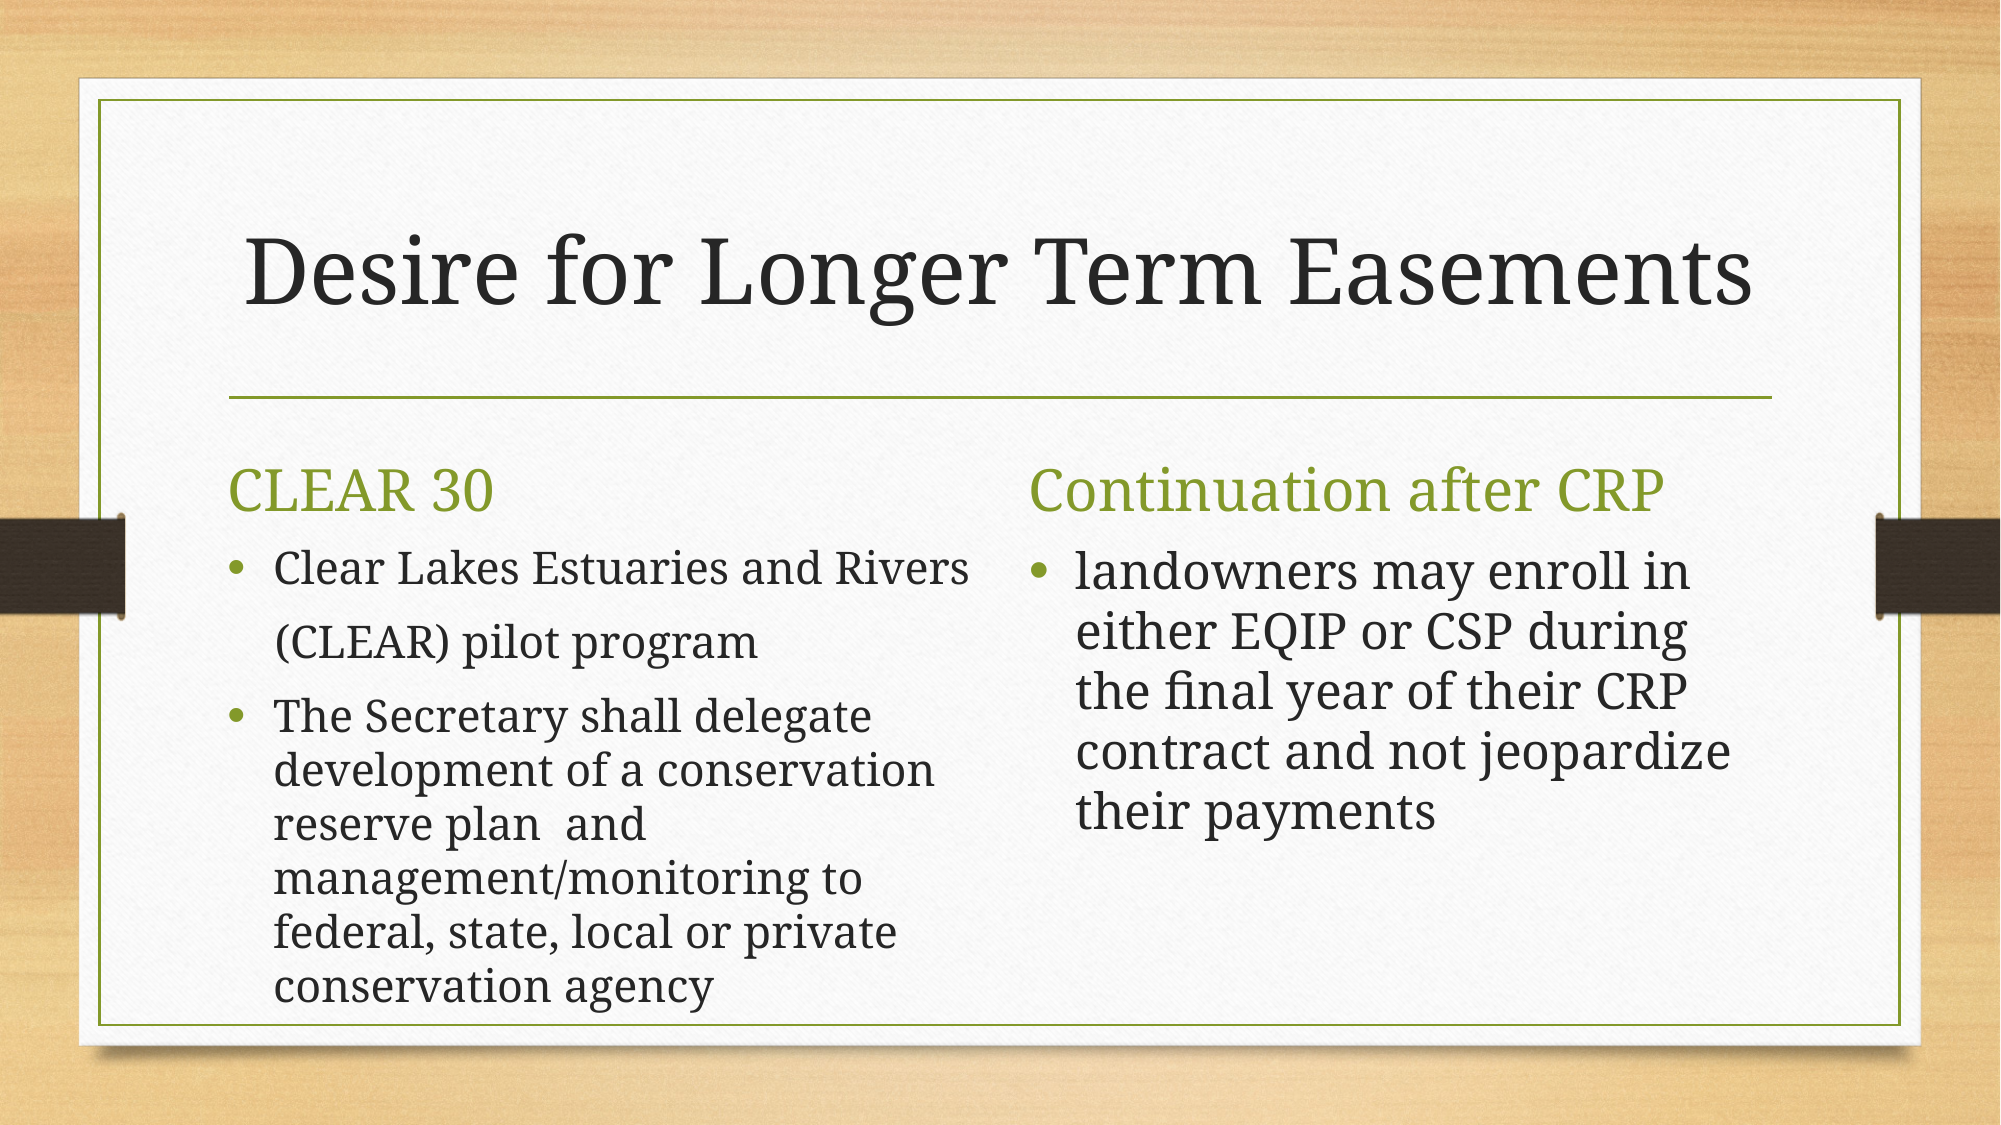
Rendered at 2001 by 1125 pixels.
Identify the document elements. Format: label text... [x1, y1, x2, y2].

picture [0, 0, 2001, 1125]
list landowners may enroll in either EQIP or CSP during the final year of their CRP contract and not jeopardize their payments [1013, 532, 1788, 964]
list CLEAR 30 [212, 436, 987, 531]
title Desire for Longer Term Easements [212, 161, 1788, 375]
list Continuation after CRP [1013, 436, 1788, 531]
list Clear Lakes Estuaries and Rivers (CLEAR) pilot program The Secretary shall delegate development of a conservation reserve plan and management/monitoring to federal, state, local or private conservation agency [212, 532, 1014, 1028]
